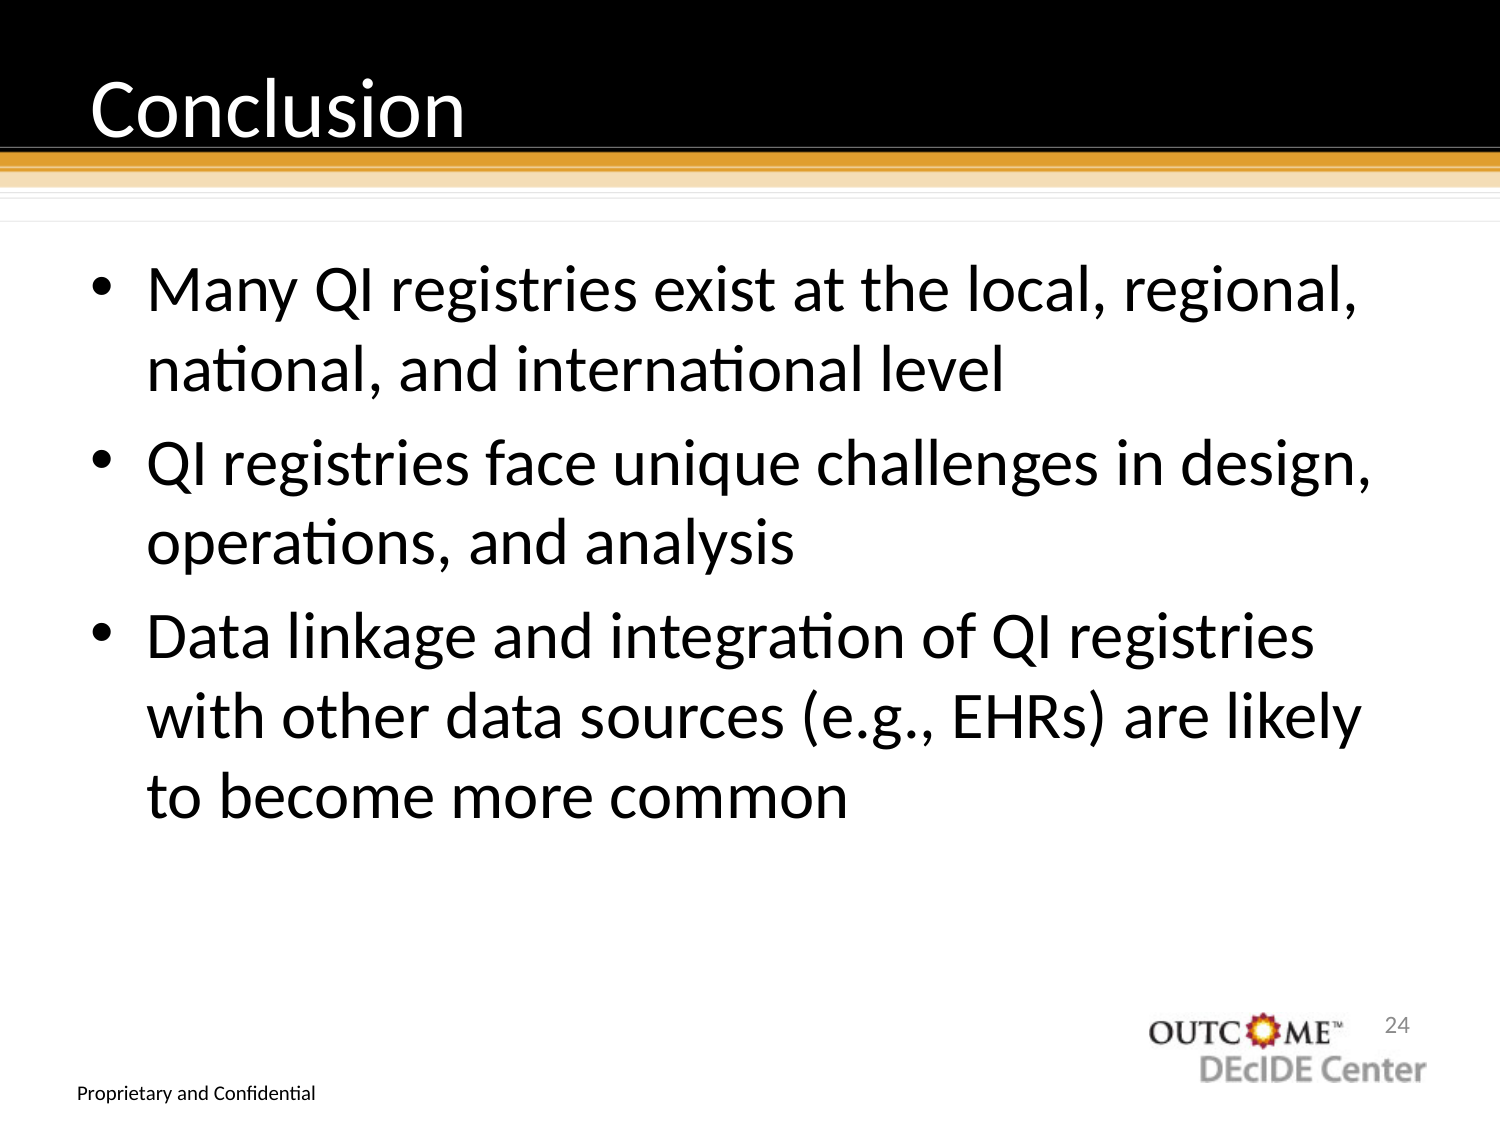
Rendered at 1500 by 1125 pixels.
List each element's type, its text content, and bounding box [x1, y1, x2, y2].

list Many QI registries exist at the local, regional, national, and international level QI registries face unique challenges in design, operations, and analysis Data linkage and integration of QI registries with other data sources (e.g., EHRs) are likely to become more common [75, 237, 1425, 975]
picture [0, 0, 1500, 223]
title Conclusion [75, 45, 1425, 163]
picture [1149, 1012, 1427, 1083]
slide_number 23 [1074, 999, 1425, 1048]
